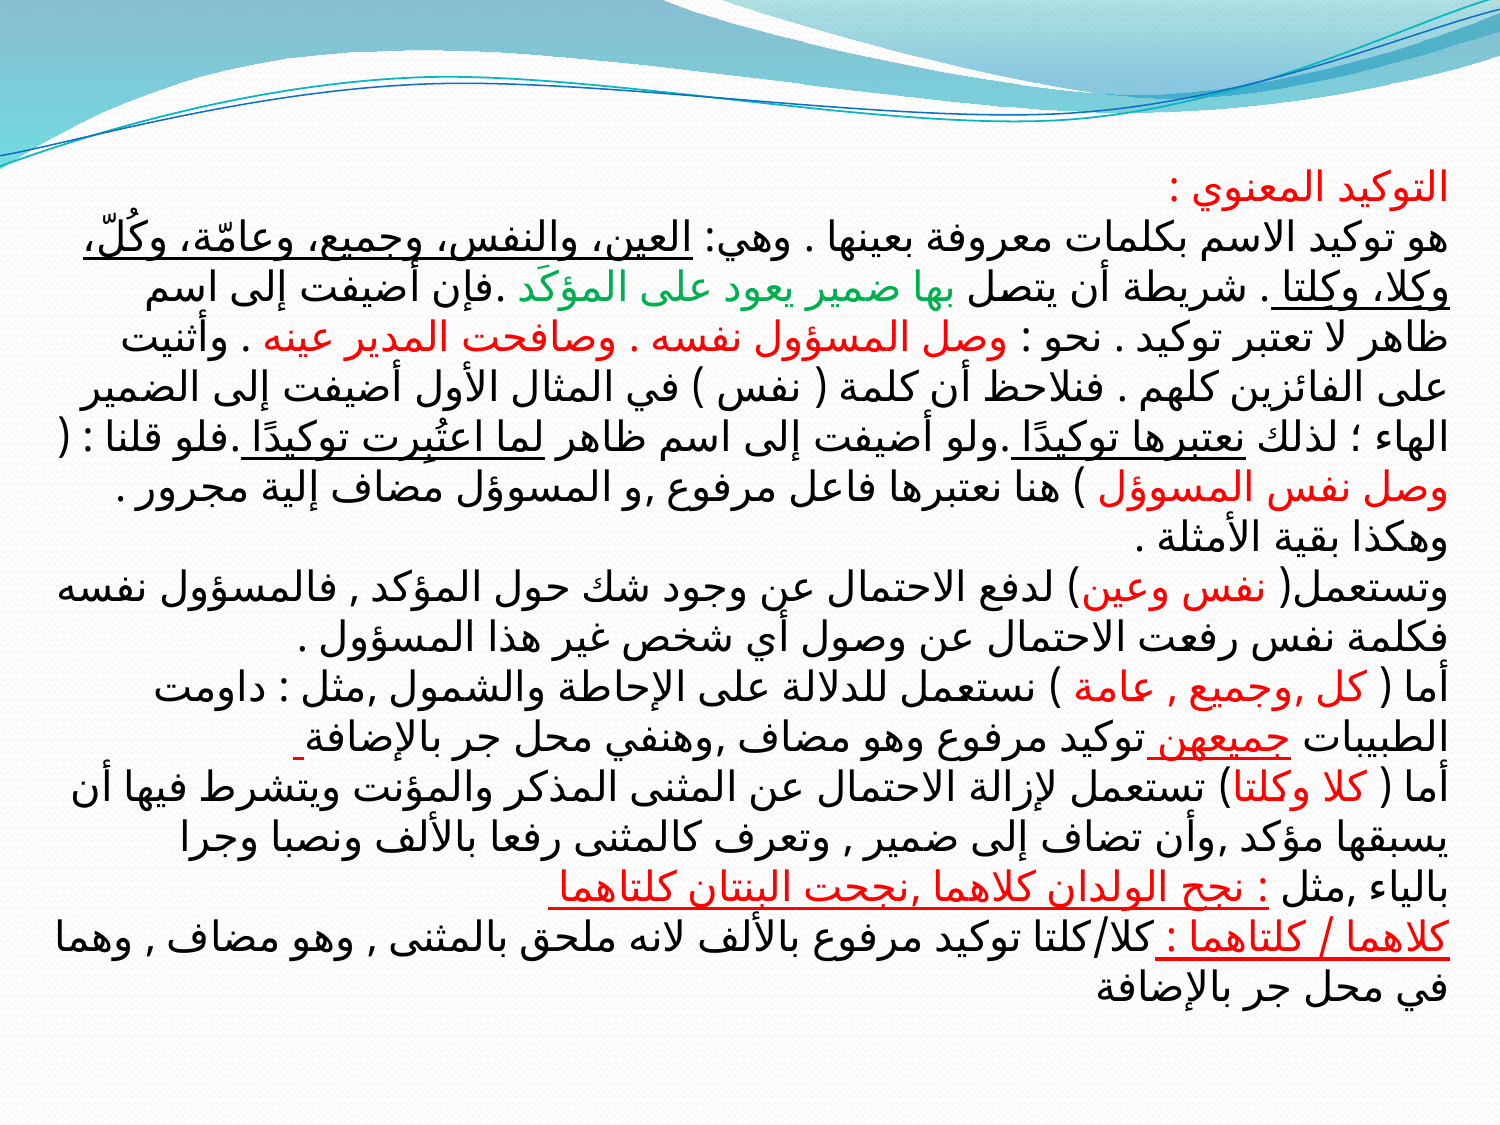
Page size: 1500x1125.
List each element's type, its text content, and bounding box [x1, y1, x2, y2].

text_box التوكيد المعنوي : هو توكيد الاسم بكلمات معروفة بعينها . وهي: العين، والنفس، وجميع، وعامّة، وكُلّ، وكِلا، وكِلتا . شريطة أن يتصل بها ضمير يعود على المؤكَد .فإن أضيفت إلى اسم ظاهر لا تعتبر توكيد . نحو : وصل المسؤول نفسه . وصافحت المدير عينه . وأثنيت على الفائزين كلهم . فنلاحظ أن كلمة ( نفس ) في المثال الأول أضيفت إلى الضمير الهاء ؛ لذلك نعتبرها توكيدًا .ولو أضيفت إلى اسم ظاهر لما اعتُبِرت توكيدًا .فلو قلنا : ( وصل نفس المسوؤل ) هنا نعتبرها فاعل مرفوع ,و المسوؤل مضاف إلية مجرور . وهكذا بقية الأمثلة . وتستعمل( نفس وعين) لدفع الاحتمال عن وجود شك حول المؤكد , فالمسؤول نفسه فكلمة نفس رفعت الاحتمال عن وصول أي شخص غير هذا المسؤول . أما ( كل ,وجميع , عامة ) نستعمل للدلالة على الإحاطة والشمول ,مثل : داومت الطبيبات جميعهن توكيد مرفوع وهو مضاف ,وهنفي محل جر بالإضافة أما ( كلا وكلتا) تستعمل لإزالة الاحتمال عن المثنى المذكر والمؤنت ويتشرط فيها أن يسبقها مؤكد ,وأن تضاف إلى ضمير , وتعرف كالمثنى رفعا بالألف ونصبا وجرا بالياء ,مثل : نجح الولدان كلاهما ,نجحت البنتان كلتاهما كلاهما / كلتاهما : كلا/كلتا توكيد مرفوع بالألف لانه ملحق بالمثنى , وهو مضاف , وهما في محل جر بالإضافة [35, 152, 1465, 1118]
